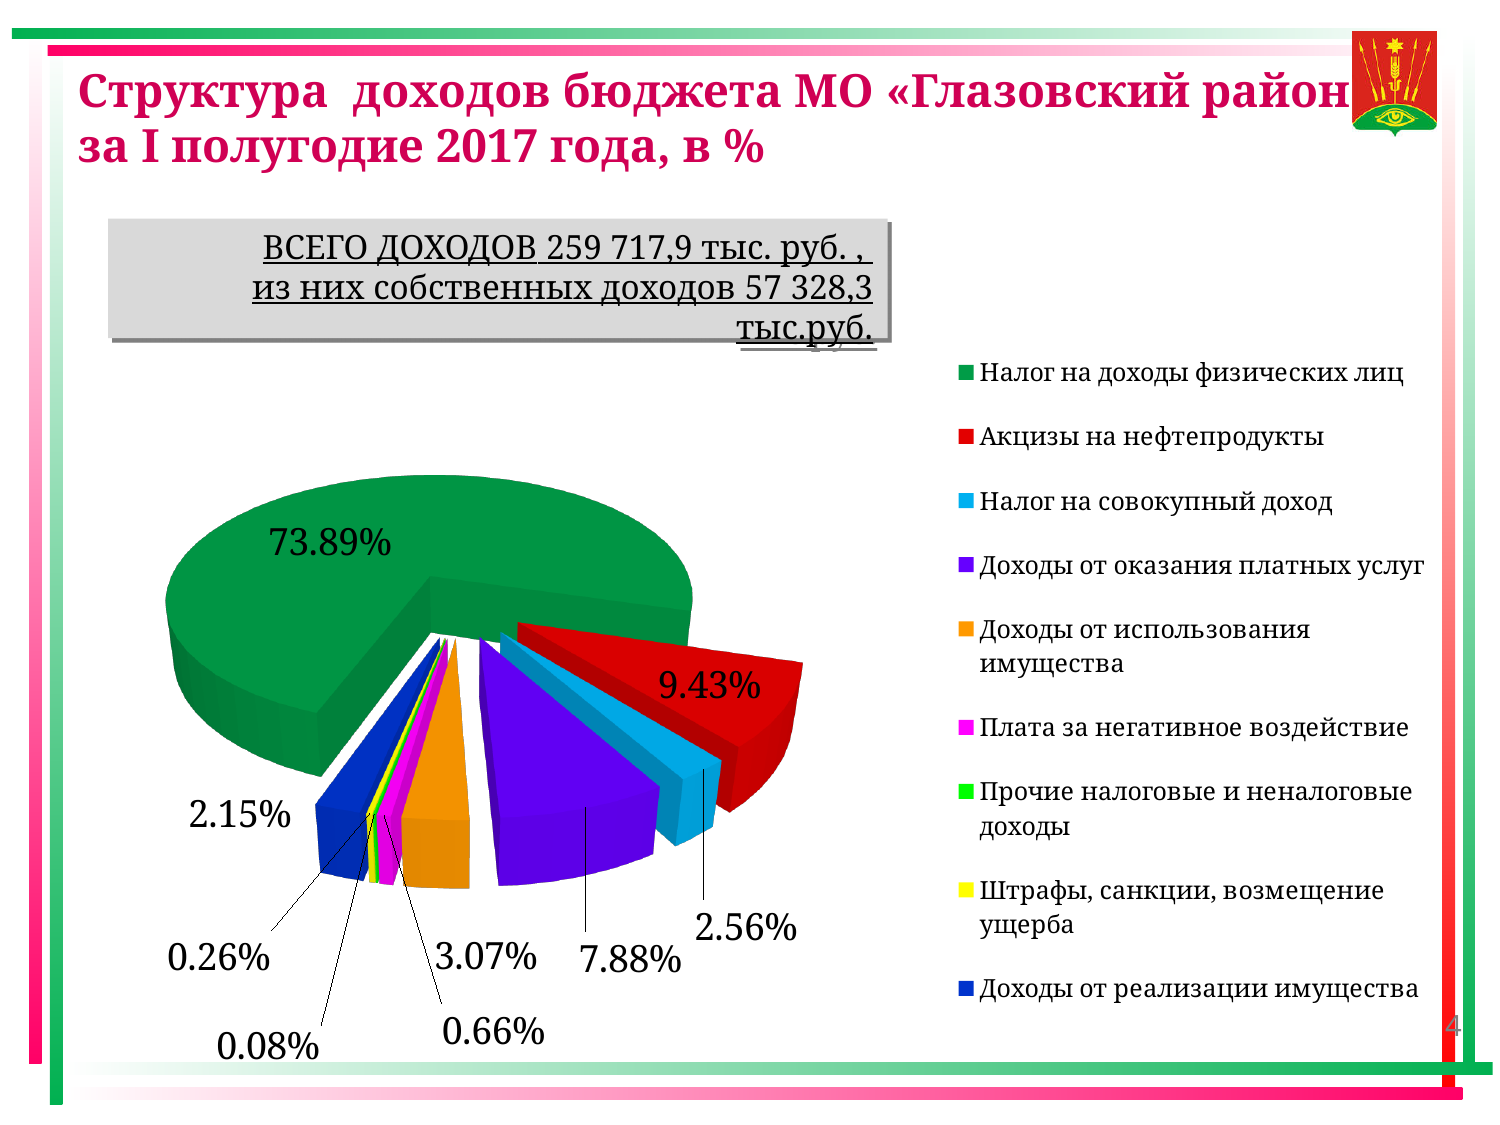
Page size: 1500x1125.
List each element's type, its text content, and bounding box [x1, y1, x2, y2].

chart [12, 278, 1437, 1071]
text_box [1442, 550, 1500, 701]
picture [1352, 31, 1437, 138]
title Структура доходов бюджета МО «Глазовский район» за I полугодие 2017 года, в % [62, 54, 1347, 129]
text_box ВСЕГО ДОХОДОВ 259 717,9 тыс. руб. , из них собственных доходов 57 328,3 тыс.руб. [108, 218, 888, 276]
slide_number 4 [1442, 1011, 1500, 1056]
